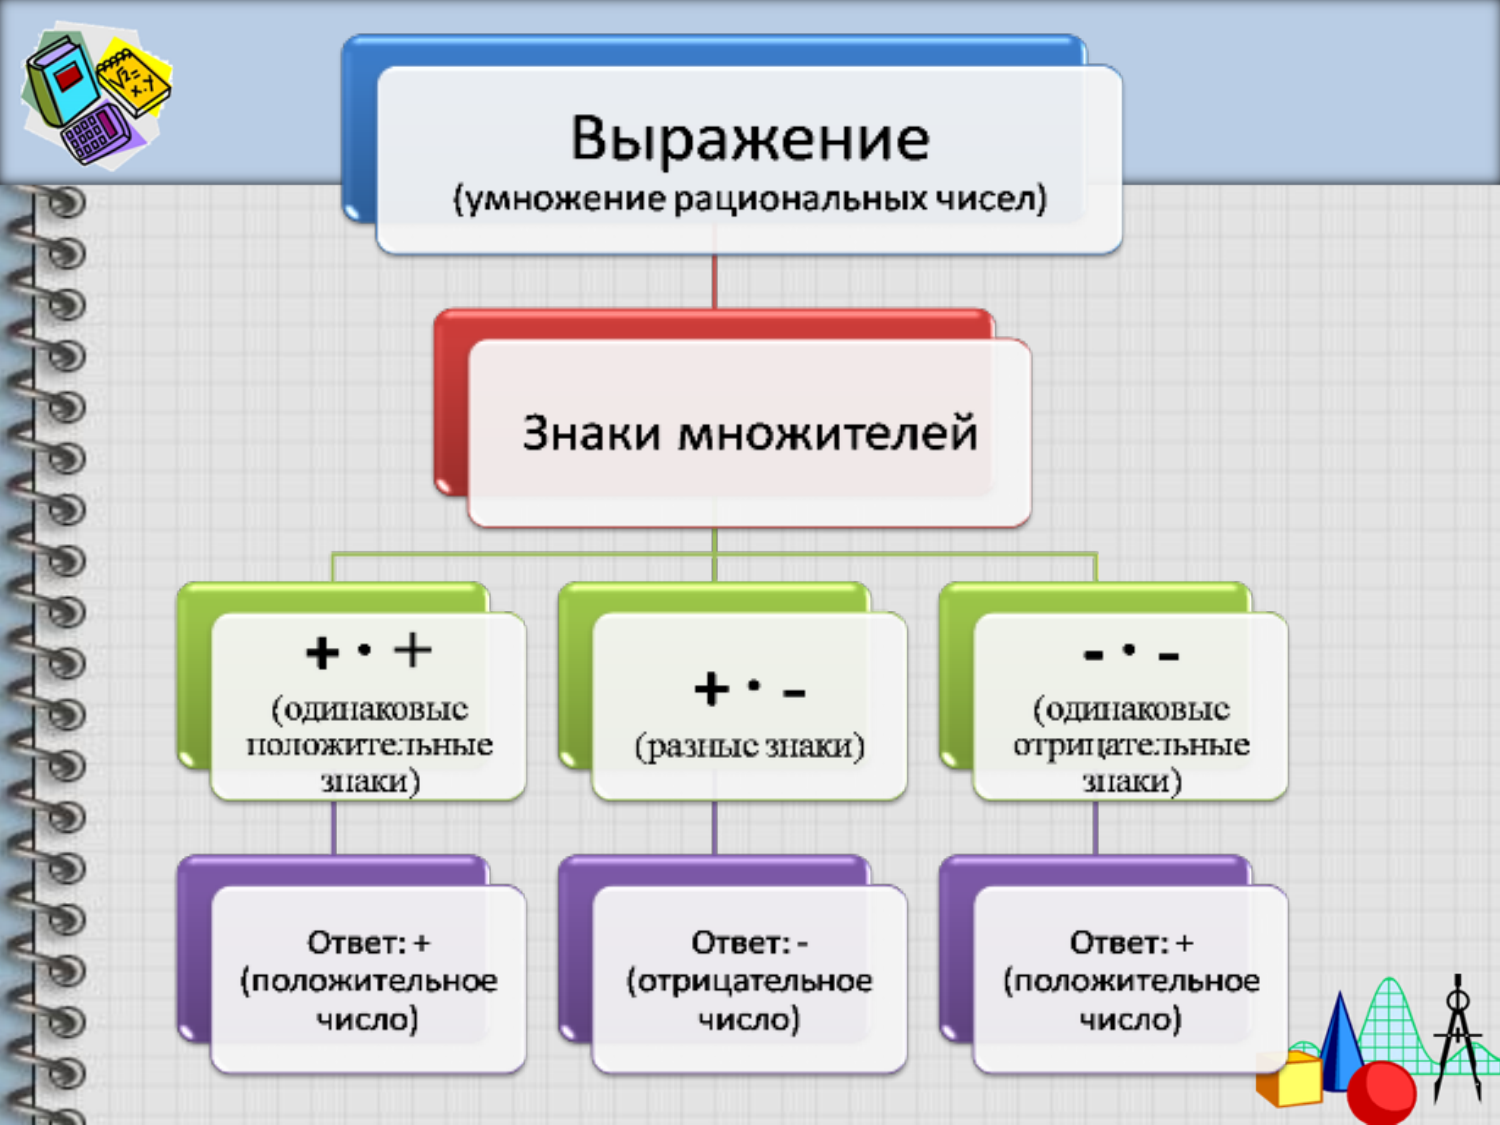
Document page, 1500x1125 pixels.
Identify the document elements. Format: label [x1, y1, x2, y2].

list [0, 30, 1466, 1086]
picture [0, 0, 1500, 1125]
